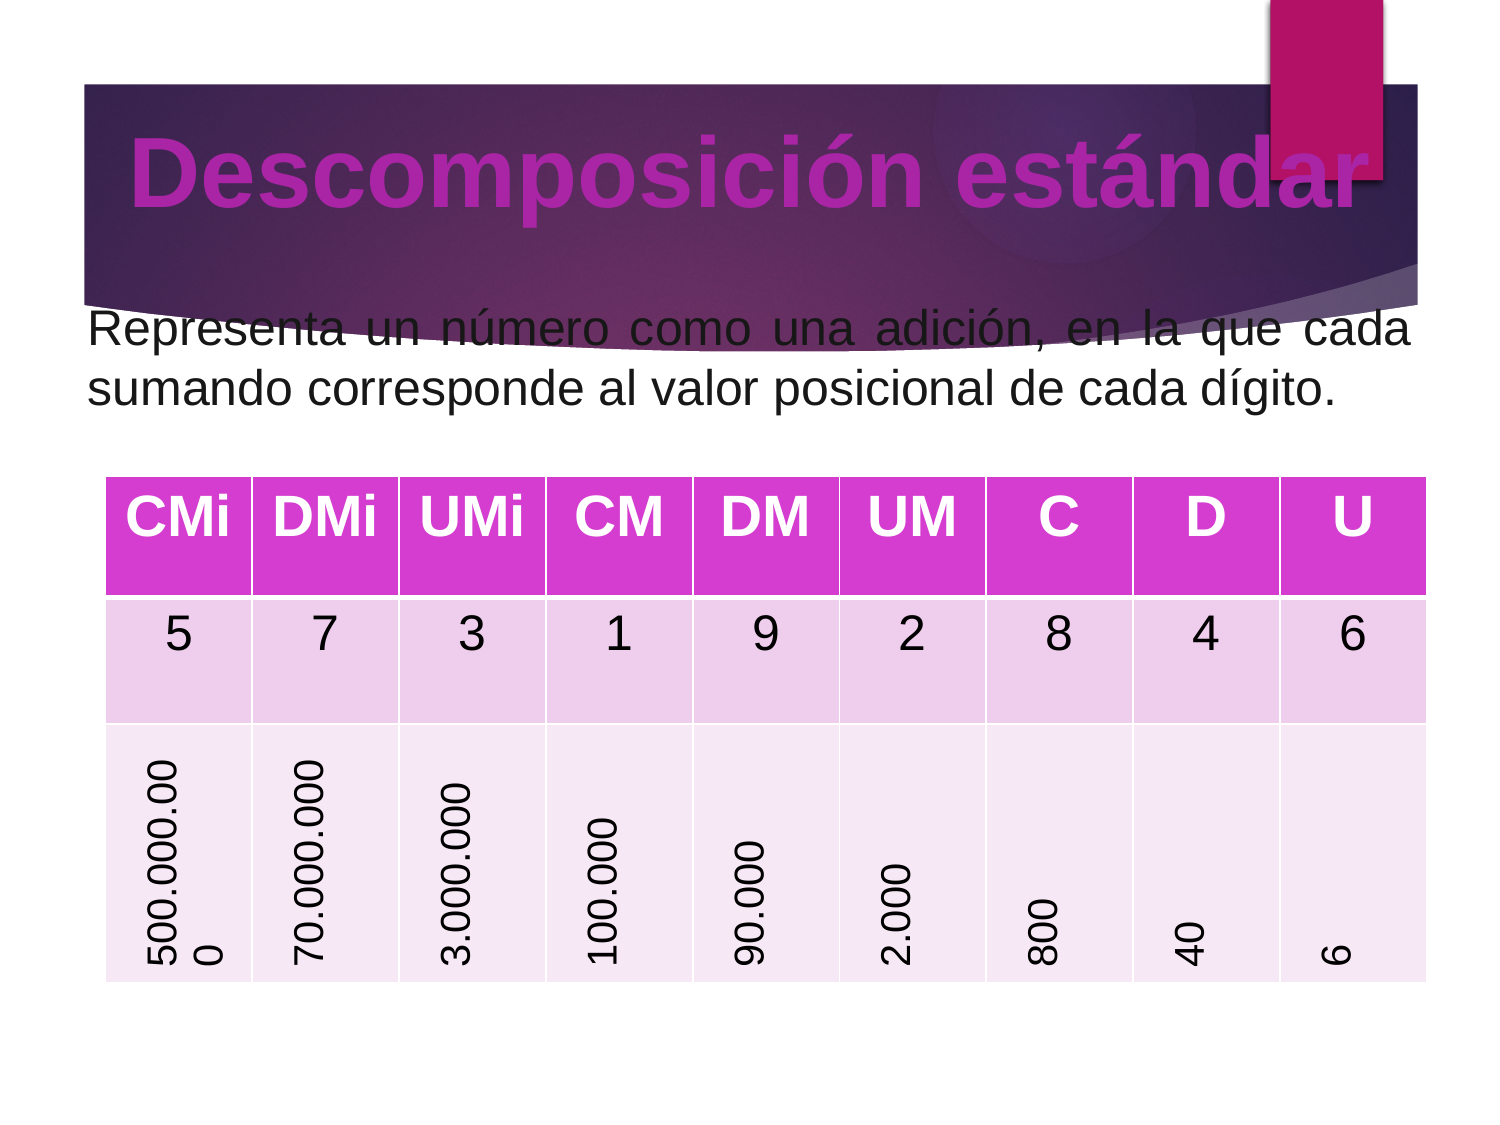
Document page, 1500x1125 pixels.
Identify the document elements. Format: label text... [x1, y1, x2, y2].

table_cell 70.000.000 [253, 725, 398, 982]
text_box Descomposición estándar [113, 100, 1387, 236]
table_cell 2 [840, 600, 985, 723]
table_cell 90.000 [694, 725, 839, 982]
table_cell 500.000.000 [106, 725, 251, 982]
table_cell 2.000 [840, 725, 985, 982]
text_box Representa un número como una adición, en la que cada sumando corresponde al valor posicional de cada dígito. [72, 288, 1427, 423]
table_cell 4 [1134, 600, 1279, 723]
table_cell 3 [400, 600, 545, 723]
table_header D [1134, 477, 1279, 595]
table_cell 6 [1281, 725, 1426, 982]
table_cell 9 [694, 600, 839, 723]
table_cell 8 [987, 600, 1132, 723]
table_header CMi [106, 477, 251, 595]
table_header UMi [400, 477, 545, 595]
table_cell 100.000 [547, 725, 692, 982]
table_cell 6 [1281, 600, 1426, 723]
table_header U [1281, 477, 1426, 595]
table_cell 3.000.000 [400, 725, 545, 982]
table_cell 5 [106, 600, 251, 723]
table_header DMi [253, 477, 398, 595]
table_cell 1 [547, 600, 692, 723]
table_cell 40 [1134, 725, 1279, 982]
table_cell 800 [987, 725, 1132, 982]
table_header C [987, 477, 1132, 595]
table_header DM [694, 477, 839, 595]
table_header UM [840, 477, 985, 595]
table_header CM [547, 477, 692, 595]
table_cell 7 [253, 600, 398, 723]
